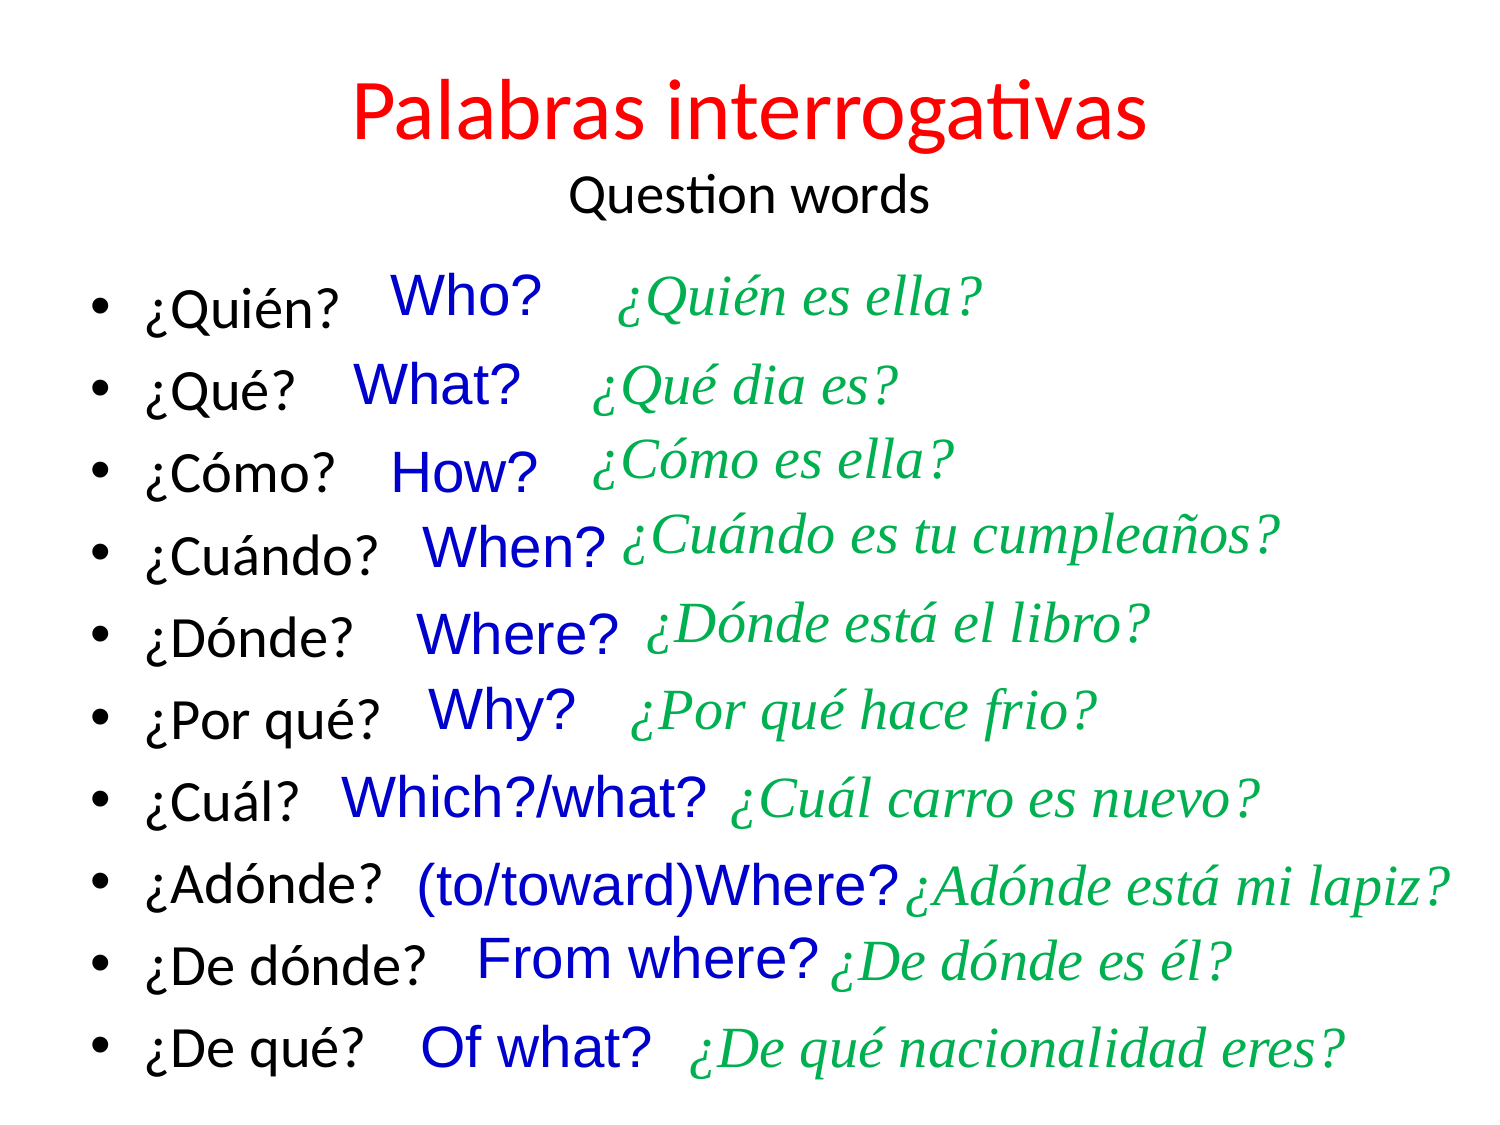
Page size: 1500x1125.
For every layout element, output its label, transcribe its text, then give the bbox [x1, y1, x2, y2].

text_box Who? [376, 249, 559, 335]
text_box Which?/what? [327, 751, 715, 837]
text_box ¿De dónde es él? [814, 914, 1248, 999]
text_box Where? [401, 589, 636, 674]
text_box (to/toward)Where? [401, 839, 890, 924]
text_box ¿Adónde está mi lapiz? [890, 839, 1466, 924]
text_box ¿Dónde está el libro? [631, 576, 1166, 662]
title Palabras interrogativas Question words [75, 45, 1425, 233]
list ¿Quién? ¿Qué? ¿Cómo? ¿Cuándo? ¿Dónde? ¿Por qué? ¿Cuál? ¿Adónde? ¿De dónde? ¿De qué? [75, 262, 1425, 1088]
text_box Of what? [388, 1001, 669, 1087]
text_box ¿Cuándo es tu cumpleaños? [606, 487, 1297, 573]
text_box What? [338, 339, 537, 424]
text_box How? [375, 426, 555, 512]
text_box ¿Por qué hace frio? [614, 664, 1113, 749]
text_box When? [407, 501, 623, 587]
text_box ¿Quién es ella? [601, 249, 998, 335]
text_box ¿De qué nacionalidad eres? [673, 1001, 1361, 1087]
text_box ¿Qué dia es? [576, 339, 915, 412]
text_box ¿Cuál carro es nuevo? [715, 751, 1276, 837]
text_box From where? [445, 912, 836, 998]
text_box Why? [413, 664, 593, 749]
text_box ¿Cómo es ella? [576, 412, 970, 498]
